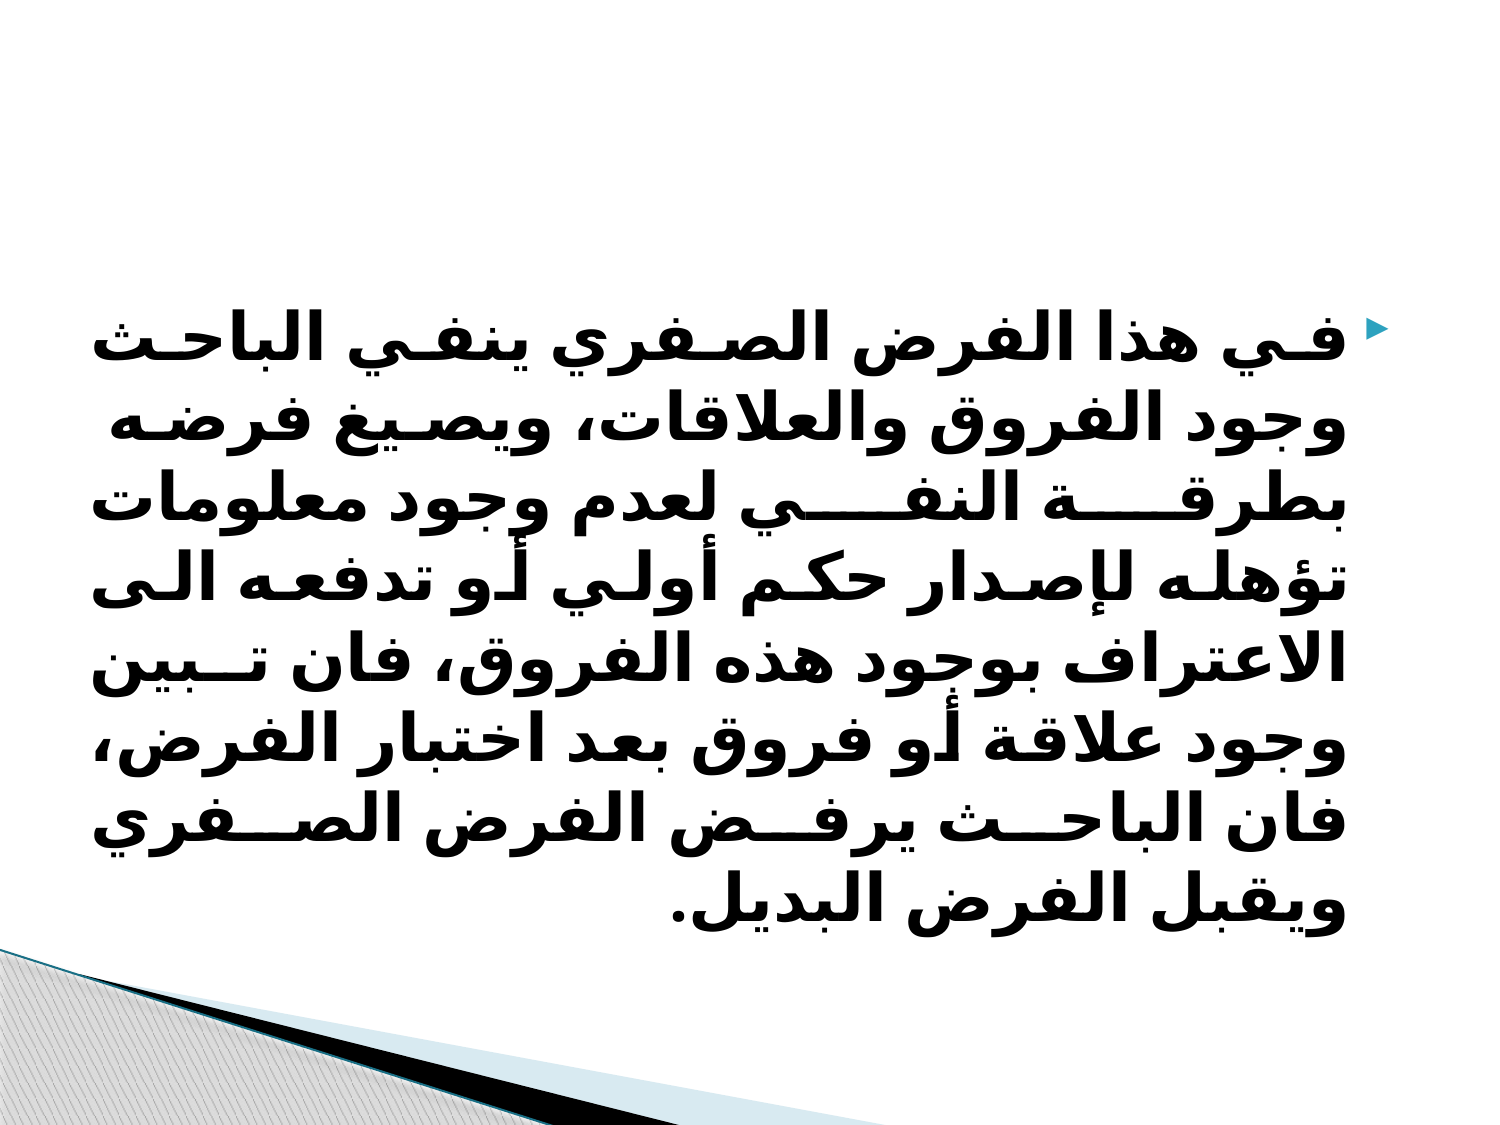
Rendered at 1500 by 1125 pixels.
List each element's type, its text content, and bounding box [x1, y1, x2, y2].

list في هذا الفرض الصفري ينفي الباحث وجود الفروق والعلاقات، ويصيغ فرضه بطرقة النفي لعدم وجود معلومات تؤهله لإصدار حكم أولي أو تدفعه الى الاعتراف بوجود هذه الفروق، فان تبين وجود علاقة أو فروق بعد اختبار الفرض، فان الباحث يرفض الفرض الصفري ويقبل الفرض البديل. [75, 243, 1425, 986]
